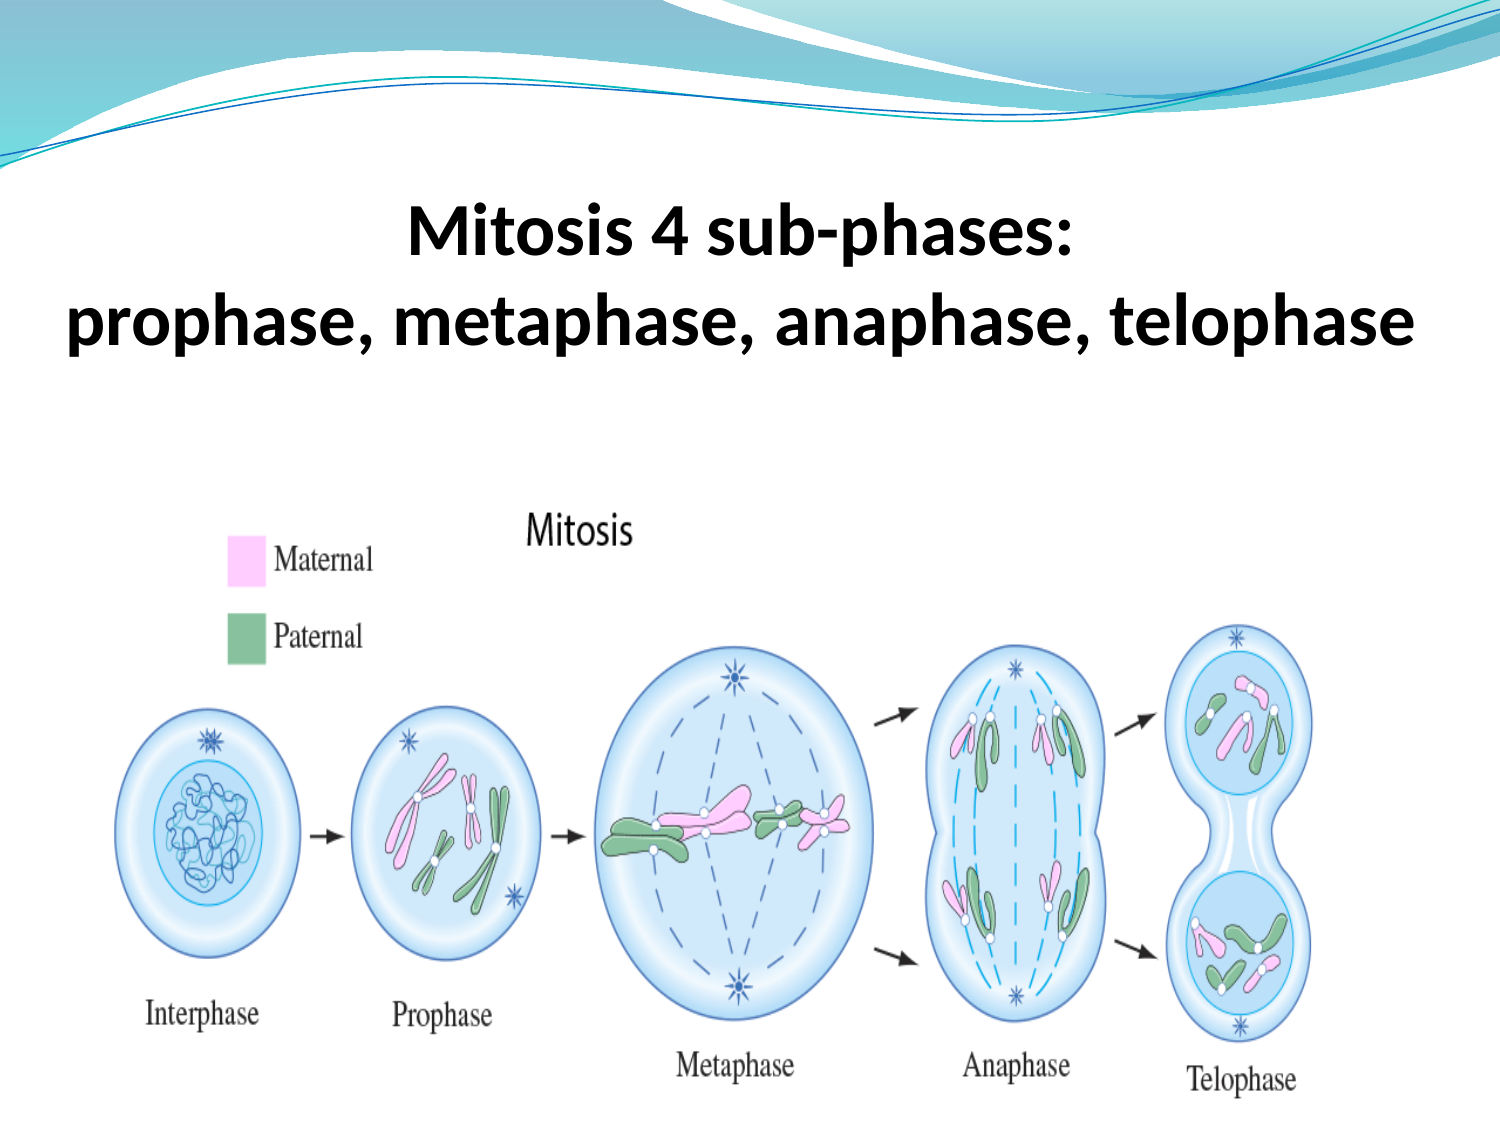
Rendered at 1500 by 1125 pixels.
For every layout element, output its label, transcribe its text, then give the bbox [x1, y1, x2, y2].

picture [111, 491, 1318, 1105]
title Mitosis 4 sub-phases: prophase, metaphase, anaphase, telophase [0, 172, 1483, 361]
